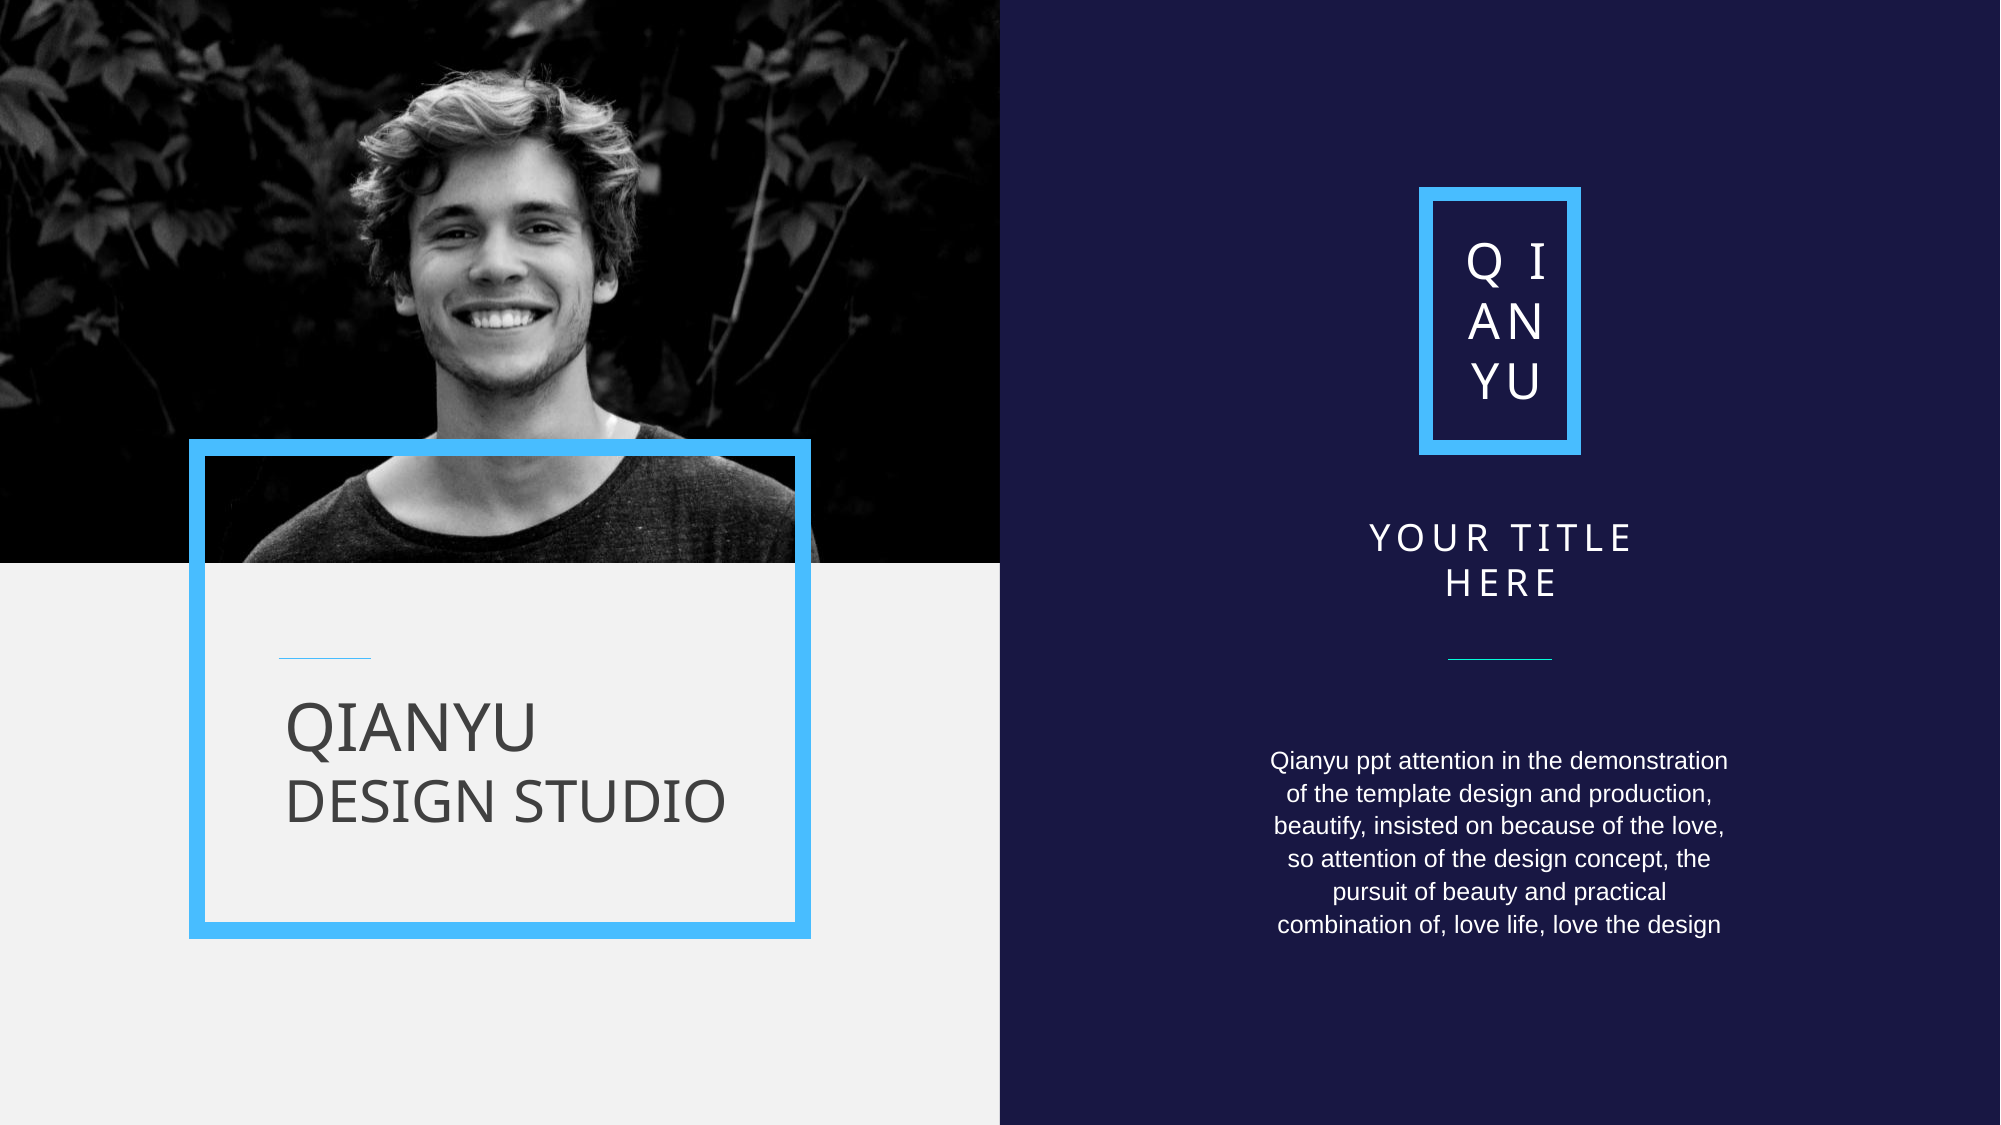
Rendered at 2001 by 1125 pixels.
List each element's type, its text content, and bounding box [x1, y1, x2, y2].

text_box [999, 0, 2000, 1125]
picture [0, 0, 1000, 563]
text_box [1425, 193, 1575, 449]
text_box Qianyu ppt attention in the demonstration of the template design and production, beautify, insisted on because of the love, so attention of the design concept, the pursuit of beauty and practical combination of, love life, love the design [1254, 733, 1746, 946]
text_box [196, 563, 804, 932]
text_box QIANYU DESIGN STUDIO [269, 677, 744, 842]
text_box YOUR TITLE HERE [1354, 506, 1646, 612]
